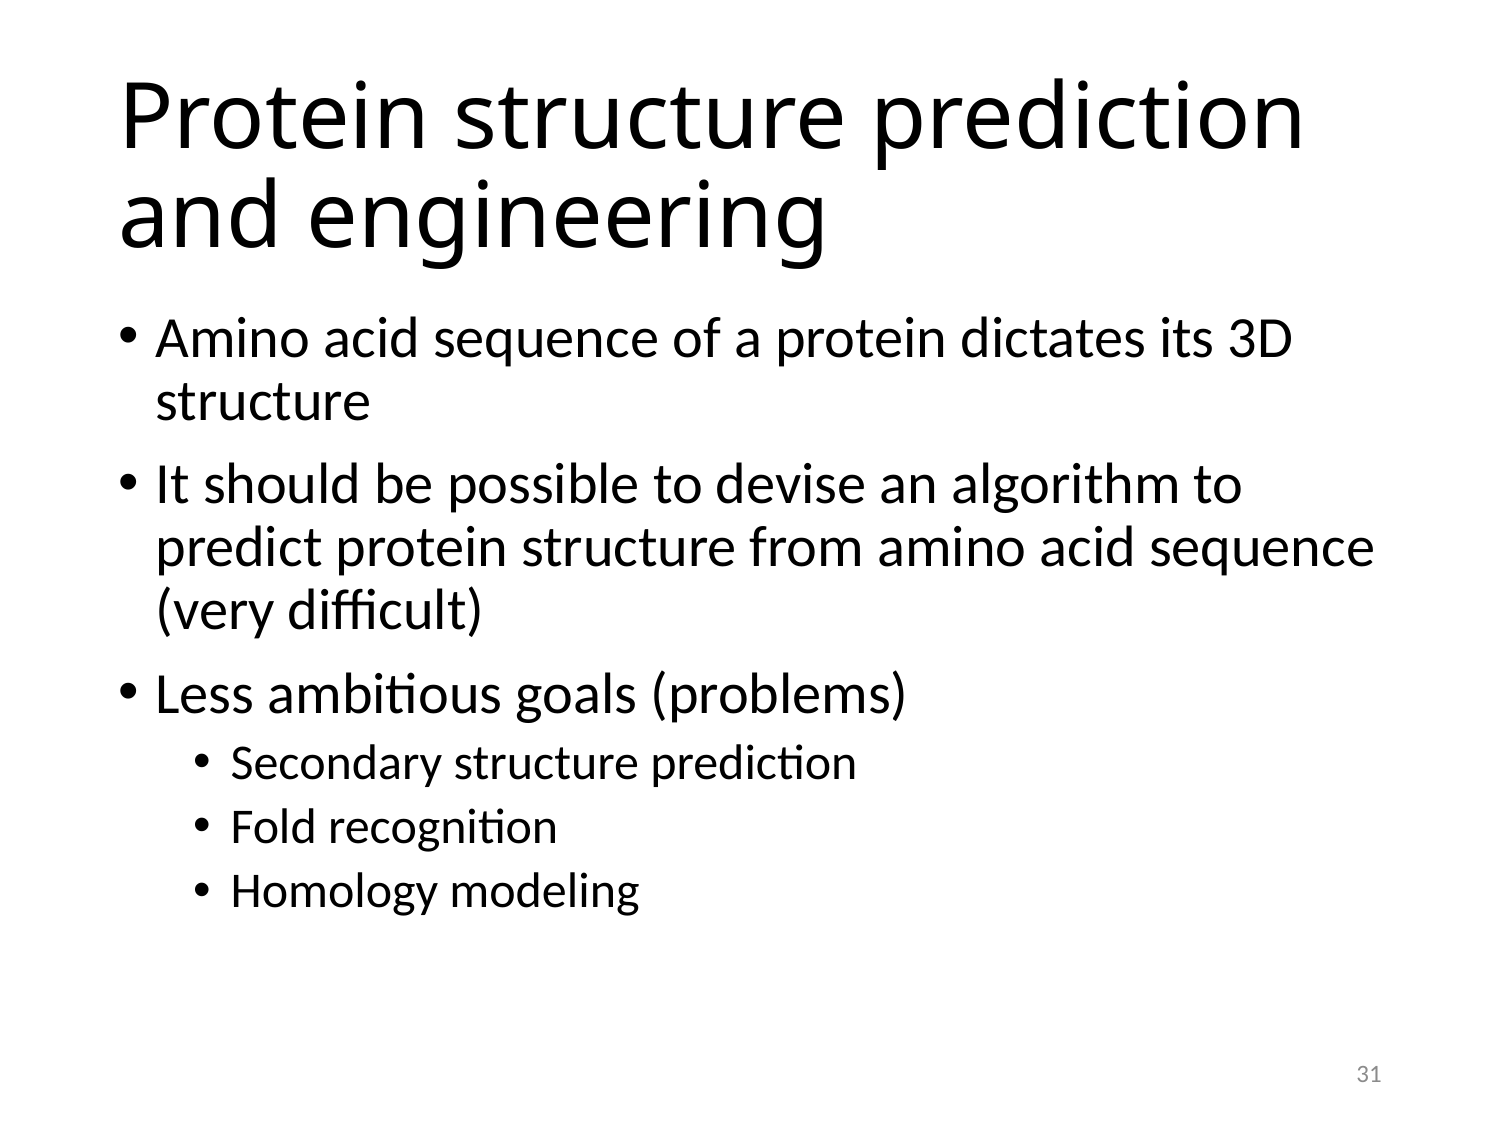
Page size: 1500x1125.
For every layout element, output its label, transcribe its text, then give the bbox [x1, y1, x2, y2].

slide_number 31 [1059, 1042, 1397, 1103]
title Protein structure prediction and engineering [103, 59, 1397, 278]
list Amino acid sequence of a protein dictates its 3D structure It should be possible to devise an algorithm to predict protein structure from amino acid sequence (very difficult) Less ambitious goals (problems) Secondary structure prediction Fold recognition Homology modeling [103, 299, 1397, 1014]
